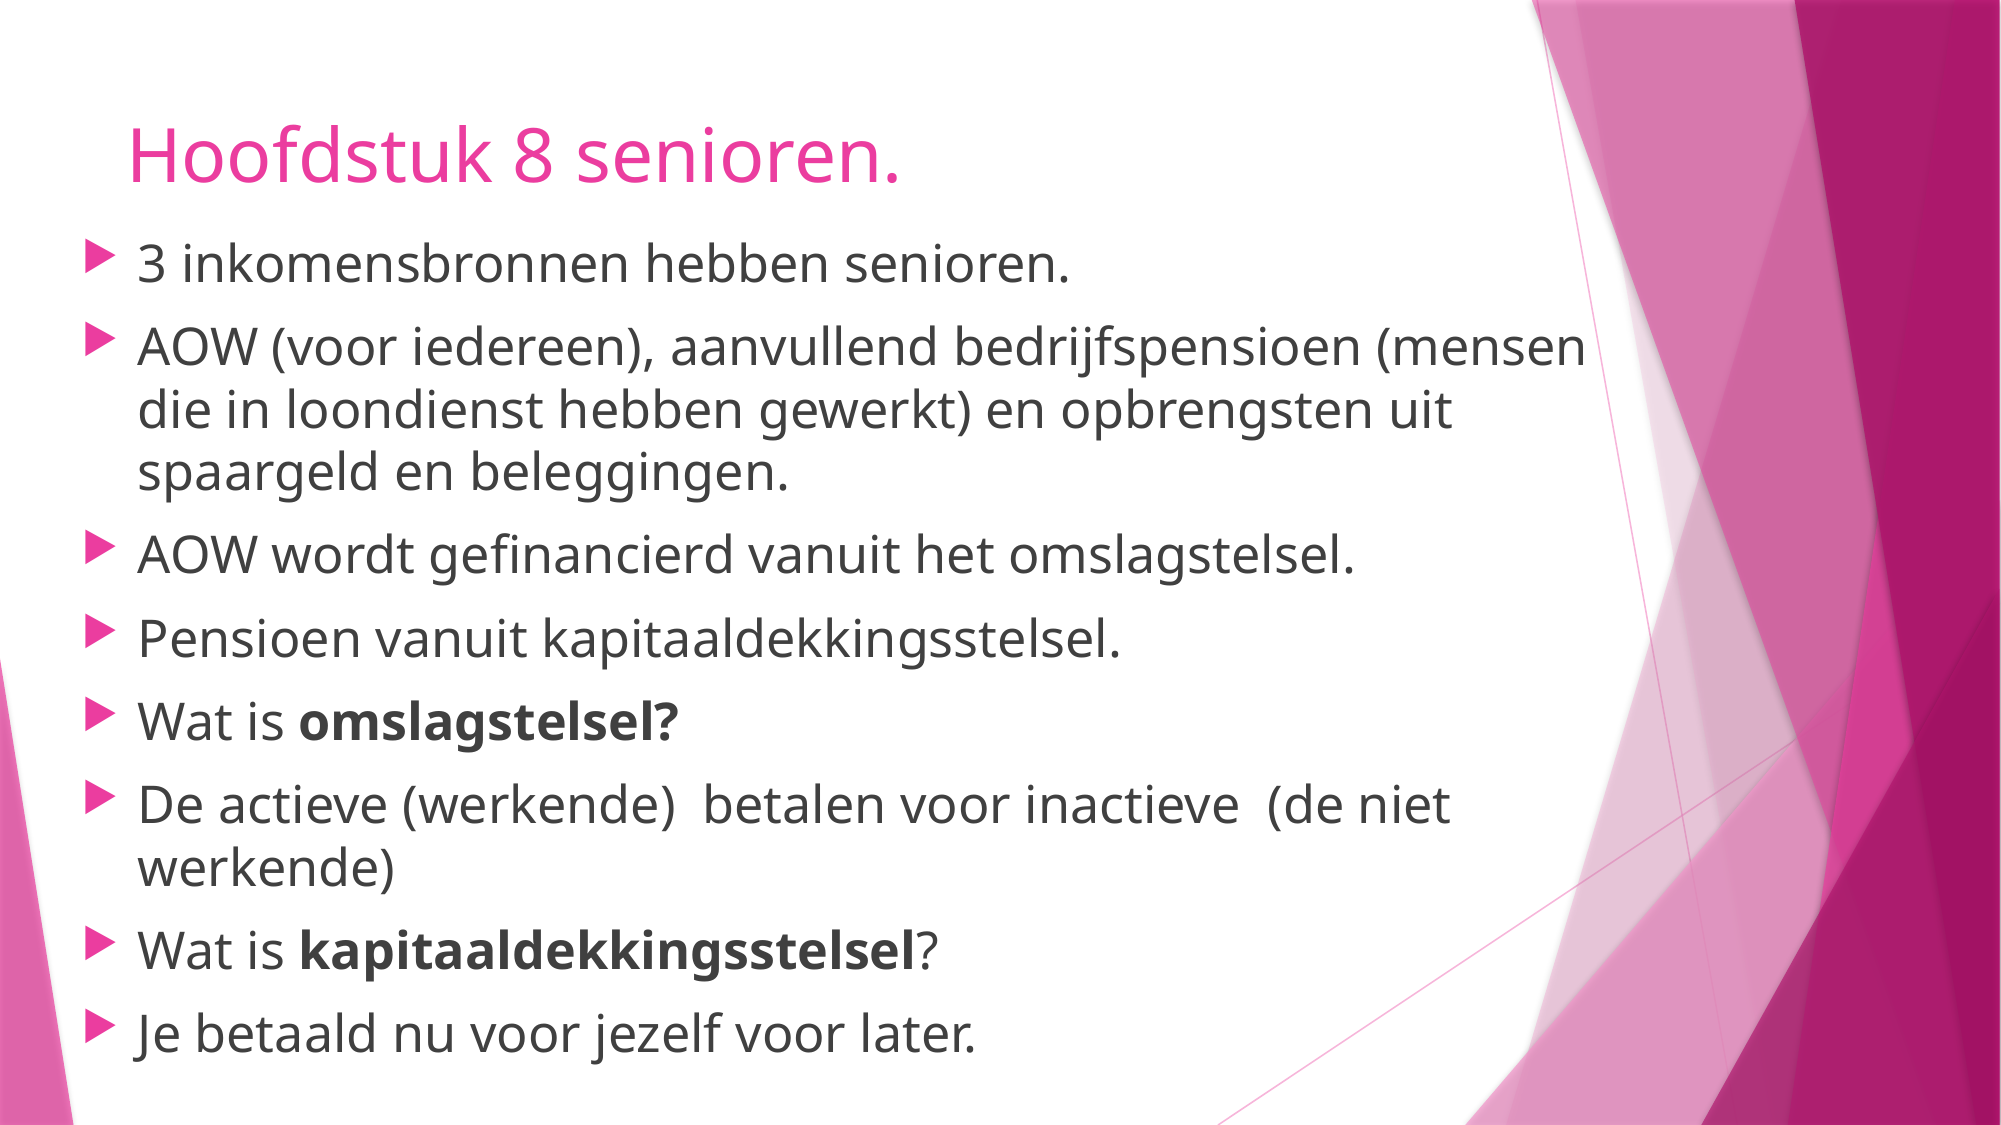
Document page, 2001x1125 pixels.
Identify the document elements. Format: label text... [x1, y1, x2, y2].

list 3 inkomensbronnen hebben senioren. AOW (voor iedereen), aanvullend bedrijfspensioen (mensen die in loondienst hebben gewerkt) en opbrengsten uit spaargeld en beleggingen. AOW wordt gefinancierd vanuit het omslagstelsel. Pensioen vanuit kapitaaldekkingsstelsel. Wat is omslagstelsel? De actieve (werkende) betalen voor inactieve (de niet werkende) Wat is kapitaaldekkingsstelsel? Je betaald nu voor jezelf voor later. [66, 222, 1623, 1078]
title Hoofdstuk 8 senioren. [111, 99, 1522, 222]
